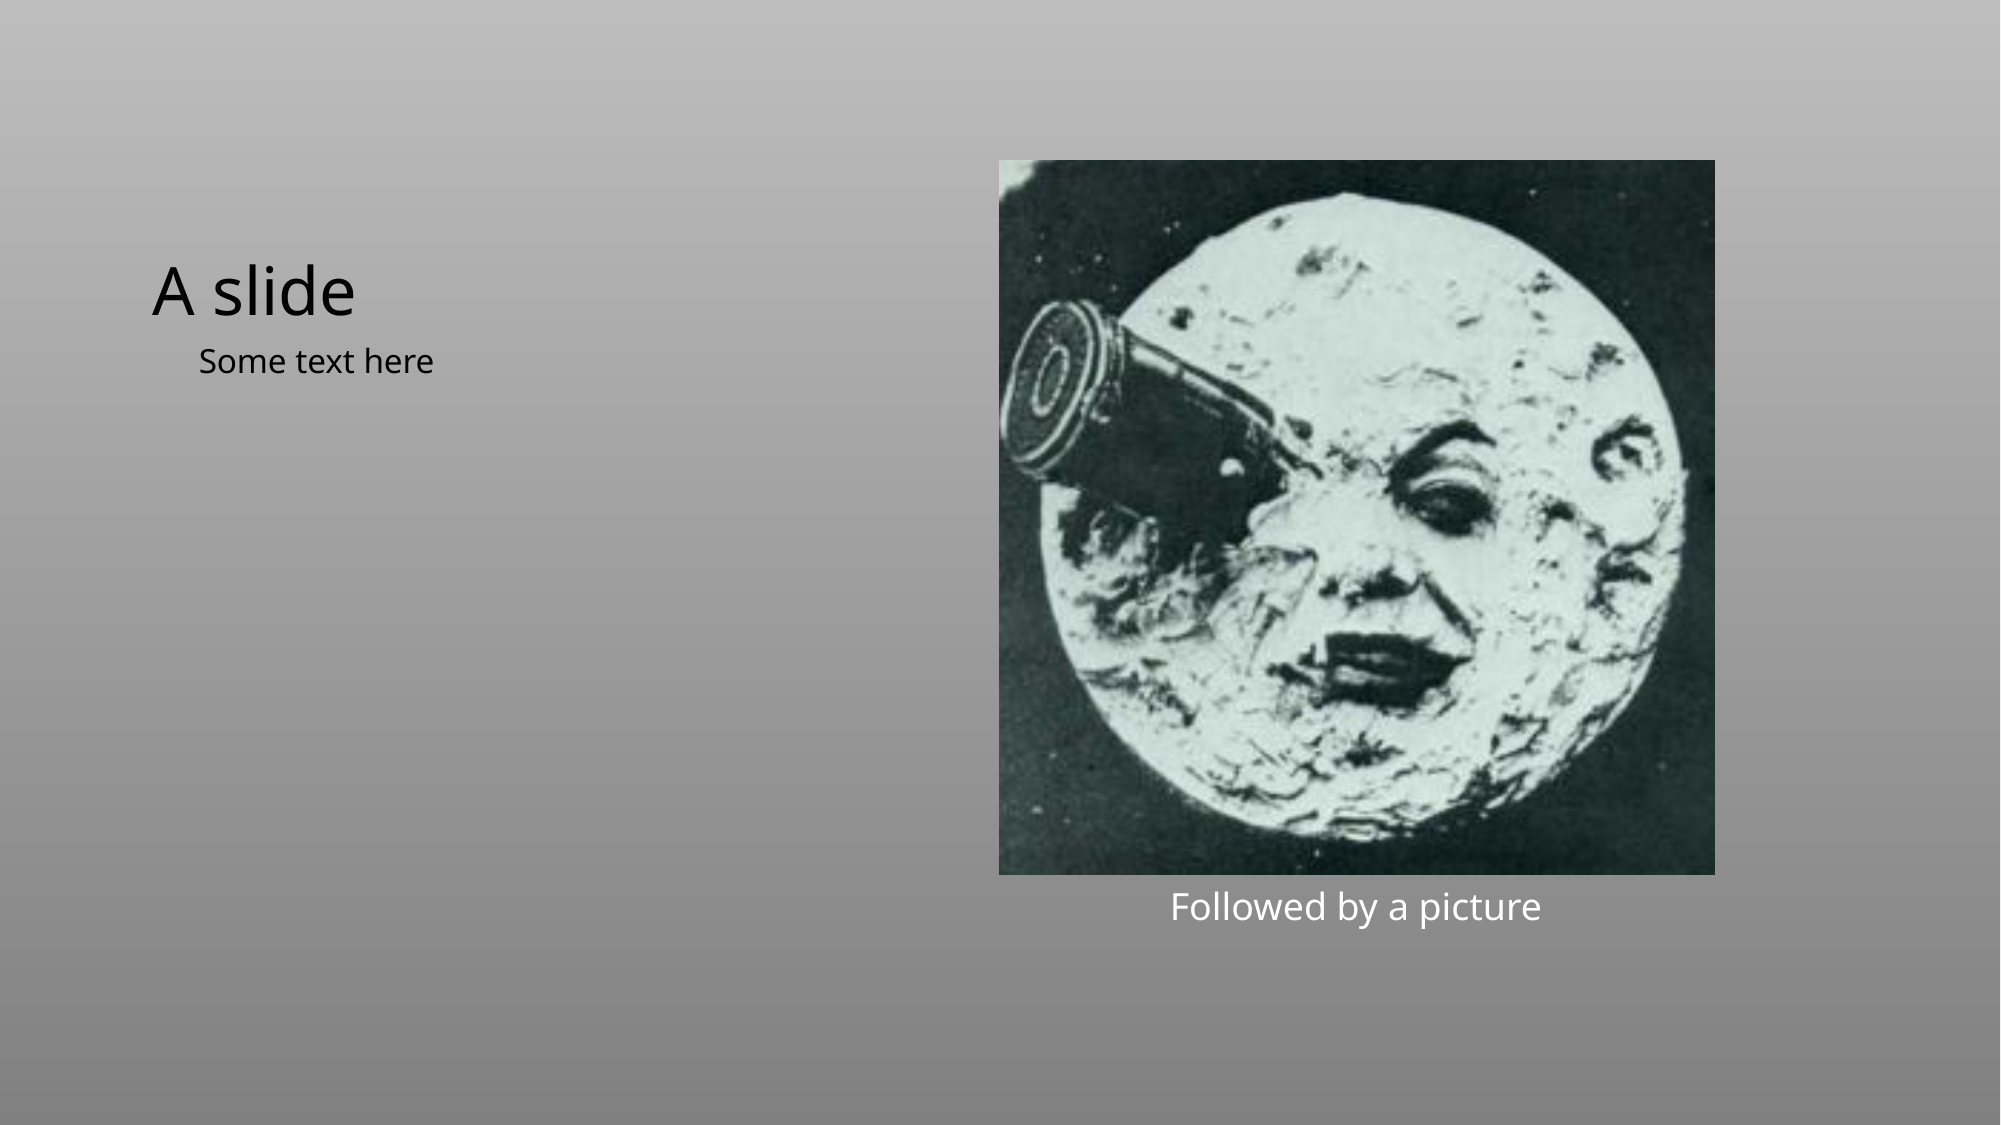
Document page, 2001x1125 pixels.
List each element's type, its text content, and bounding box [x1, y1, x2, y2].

title A slide [137, 75, 783, 338]
text_box Followed by a picture [849, 875, 1863, 959]
picture [0, 0, 2001, 1125]
list Some text here [183, 337, 783, 963]
